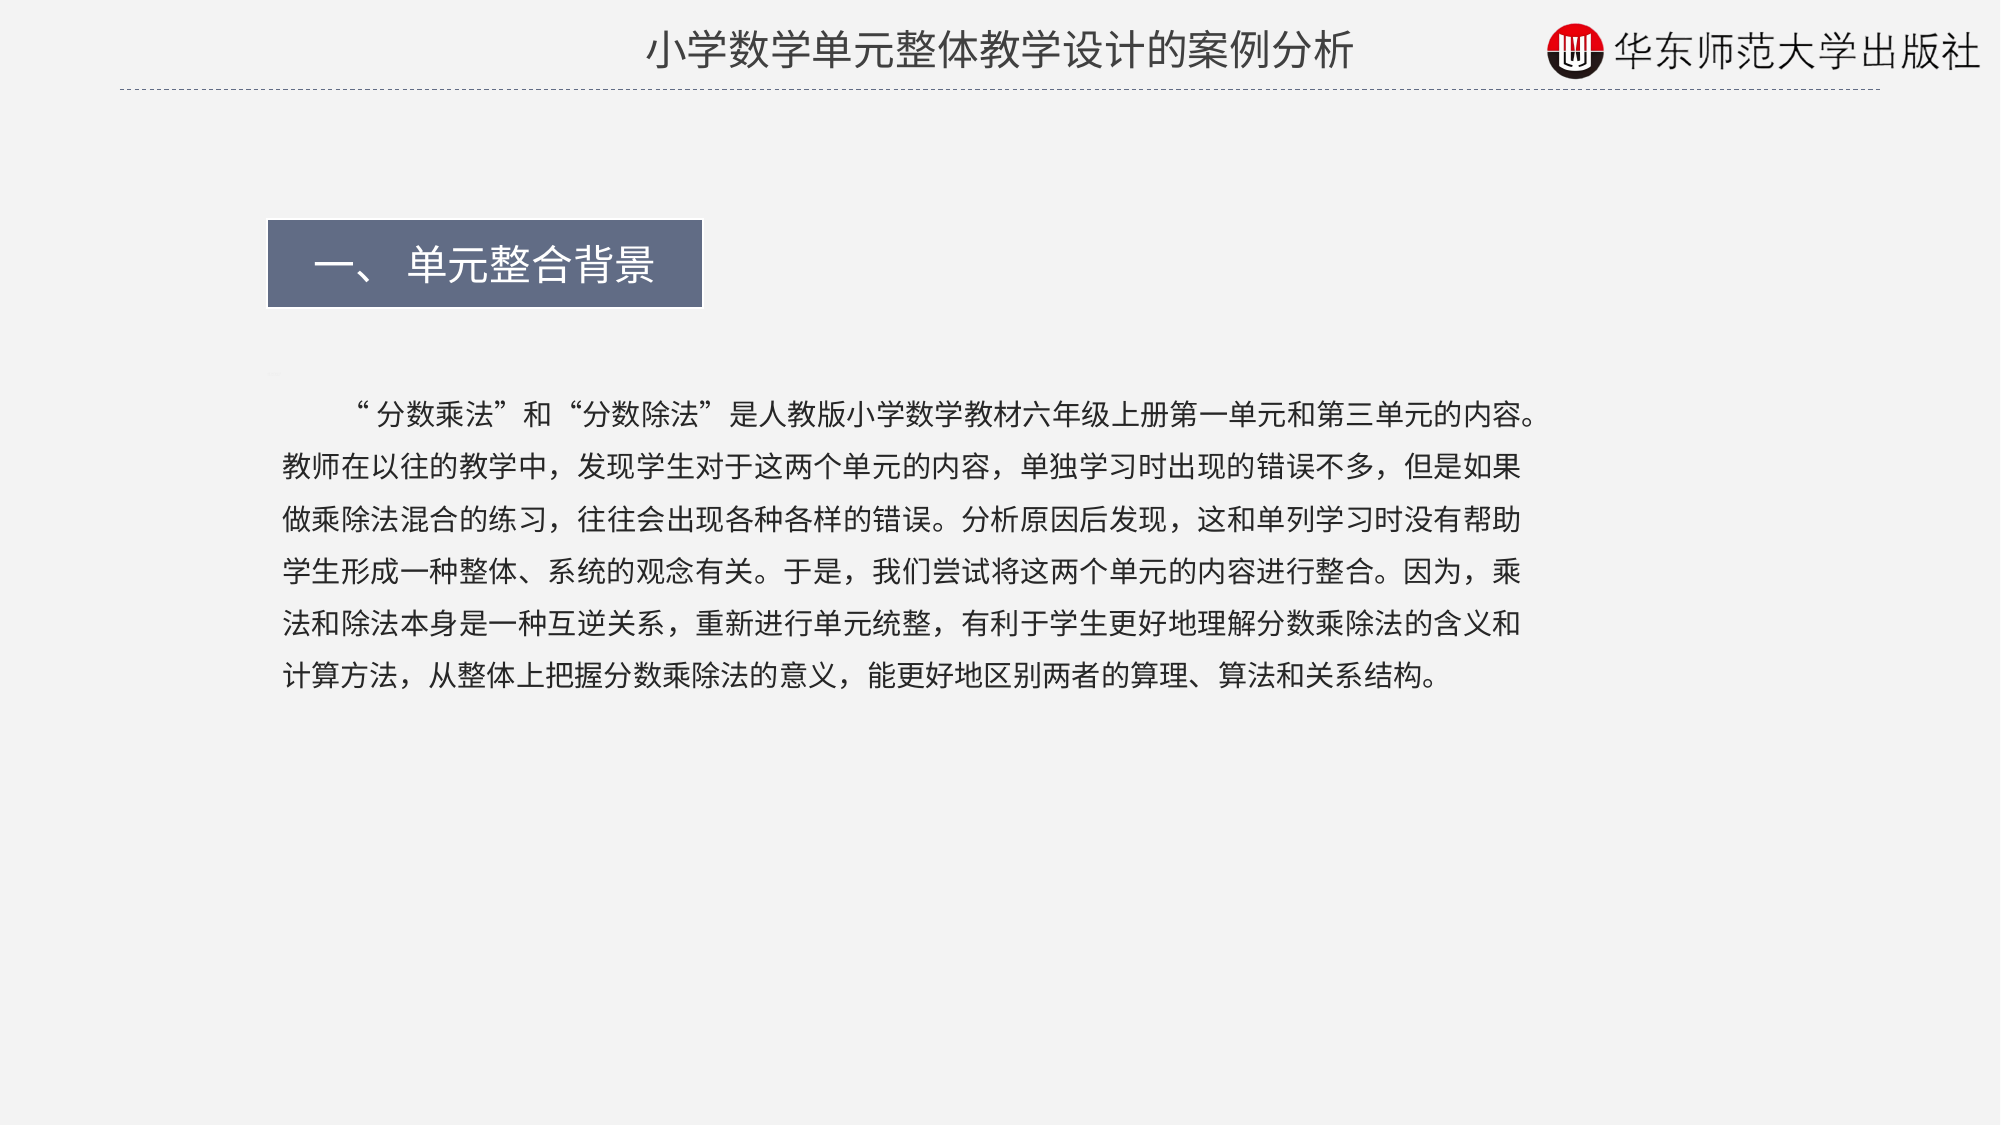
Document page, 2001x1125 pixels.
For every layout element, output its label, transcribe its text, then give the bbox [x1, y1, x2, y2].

text_box “分数乘法”和“分数除法”是人教版小学数学教材六年级上册第一单元和第三单元的内容。教师在以往的教学中，发现学生对于这两个单元的内容，单独学习时出现的错误不多，但是如果做乘除法混合的练习，往往会出现各种各样的错误。分析原因后发现，这和单列学习时没有帮助学生形成一种整体、系统的观念有关。于是，我们尝试将这两个单元的内容进行整合。因为，乘法和除法本身是一种互逆关系，重新进行单元统整，有利于学生更好地理解分数乘除法的含义和计算方法，从整体上把握分数乘除法的意义，能更好地区别两者的算理、算法和关系结构。 [267, 372, 1537, 700]
text_box 一、 单元整合背景 [266, 218, 704, 309]
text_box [1536, 13, 1989, 83]
text_box 小学数学单元整体教学设计的案例分析 [619, 23, 1381, 74]
